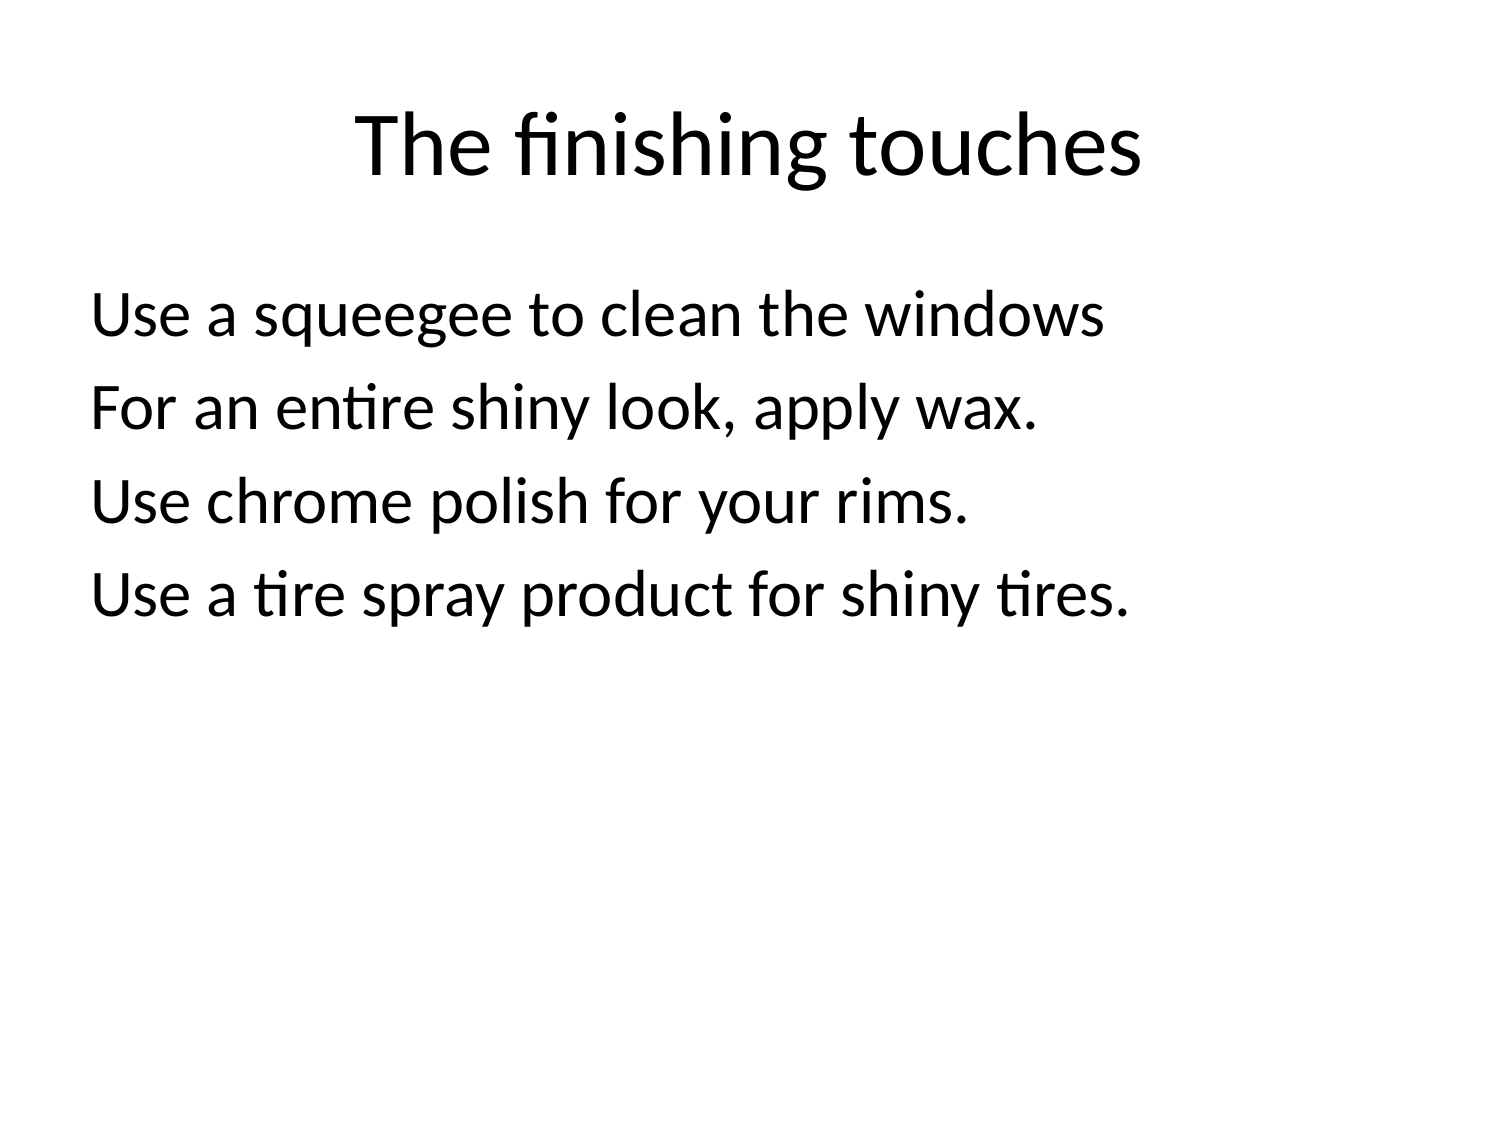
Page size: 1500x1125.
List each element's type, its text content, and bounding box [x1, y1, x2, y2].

title The finishing touches [75, 45, 1425, 233]
list Use a squeegee to clean the windows For an entire shiny look, apply wax. Use chrome polish for your rims. Use a tire spray product for shiny tires. [75, 262, 1425, 1005]
